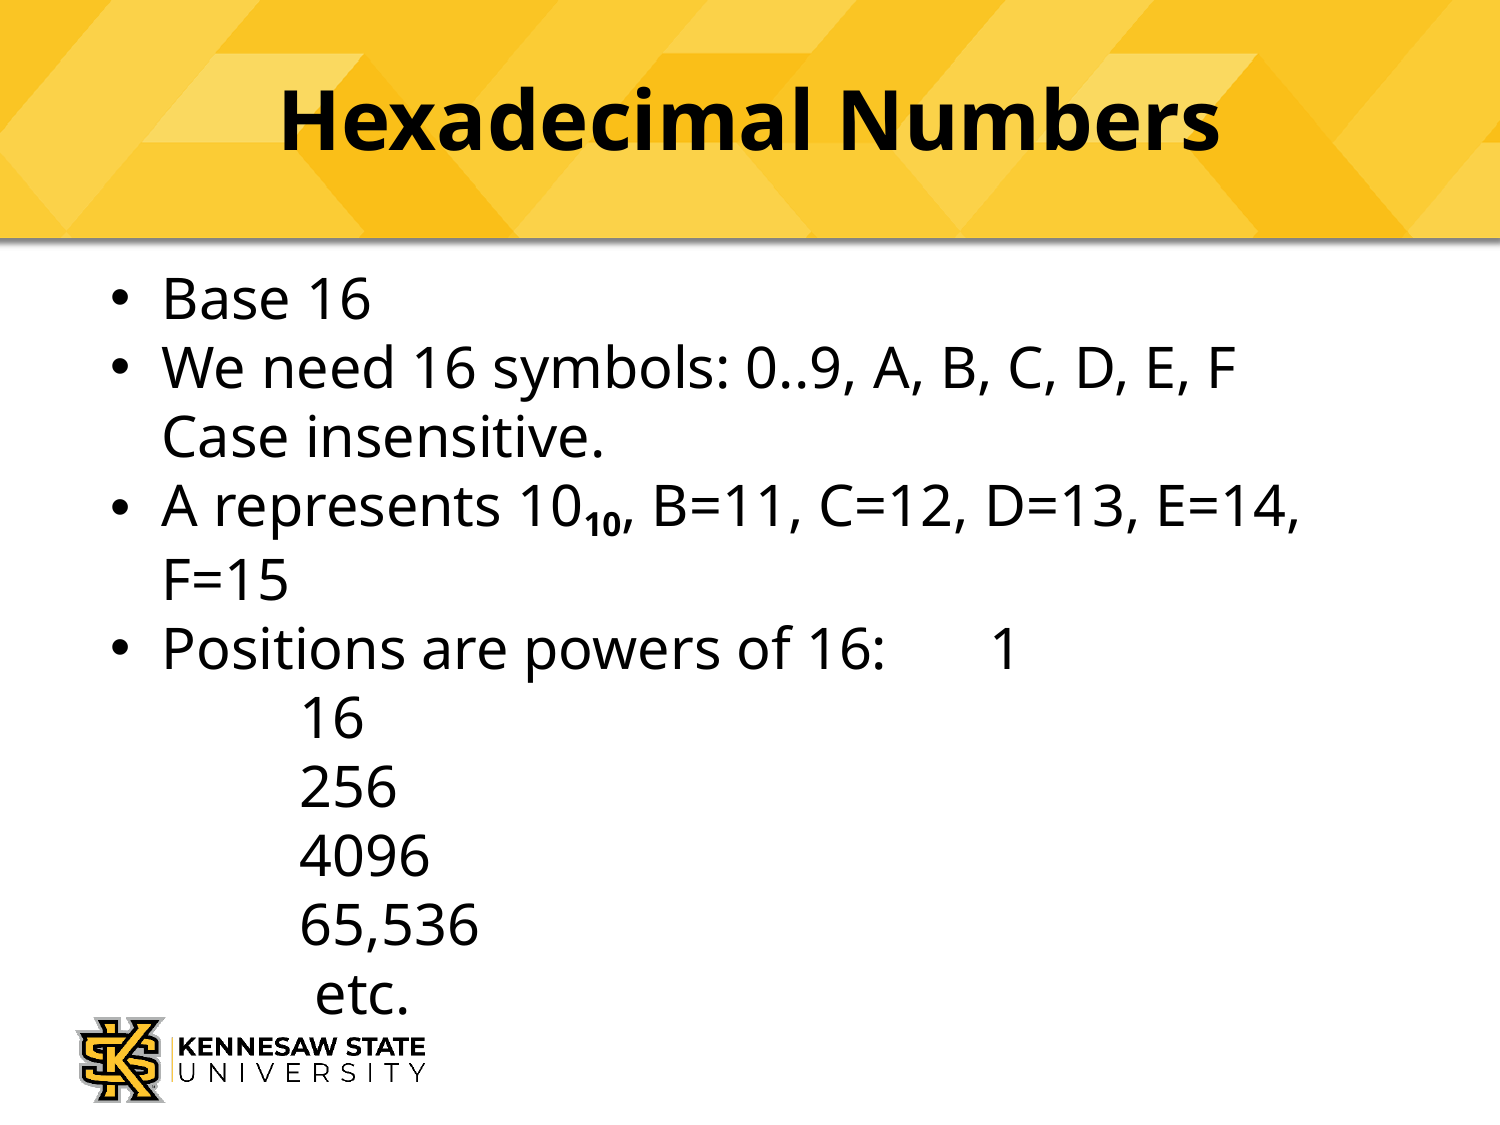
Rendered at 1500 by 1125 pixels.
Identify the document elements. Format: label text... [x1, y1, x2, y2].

list Base 16 We need 16 symbols: 0..9, A, B, C, D, E, F Case insensitive. A represents 1010, B=11, C=12, D=13, E=14, F=15 Positions are powers of 16: 1 16 256 4096 65,536 etc. [94, 254, 1425, 1041]
title Hexadecimal Numbers [75, 23, 1425, 211]
picture [0, 0, 1500, 251]
picture [75, 1017, 425, 1103]
